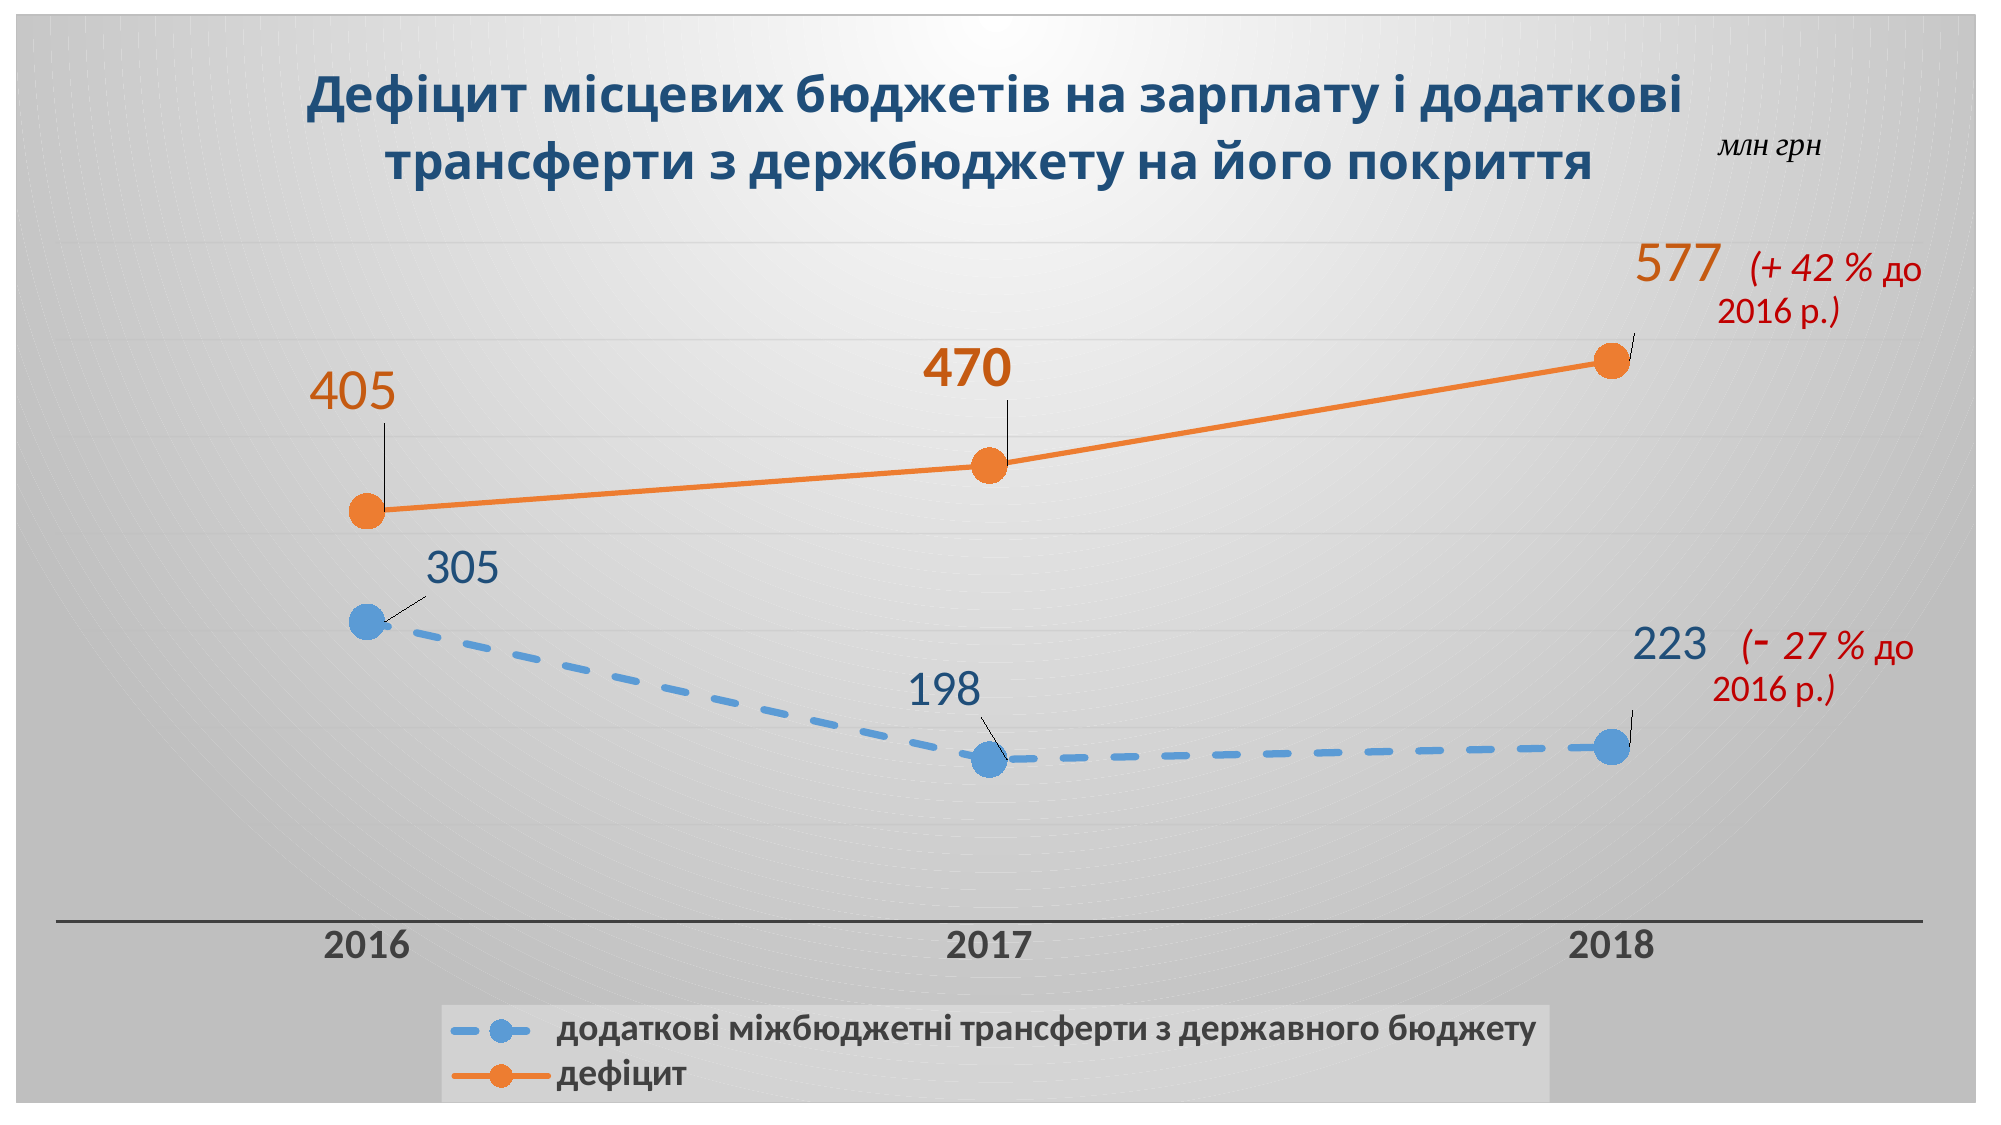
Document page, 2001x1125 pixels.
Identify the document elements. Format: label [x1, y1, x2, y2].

chart [15, 13, 1976, 1104]
